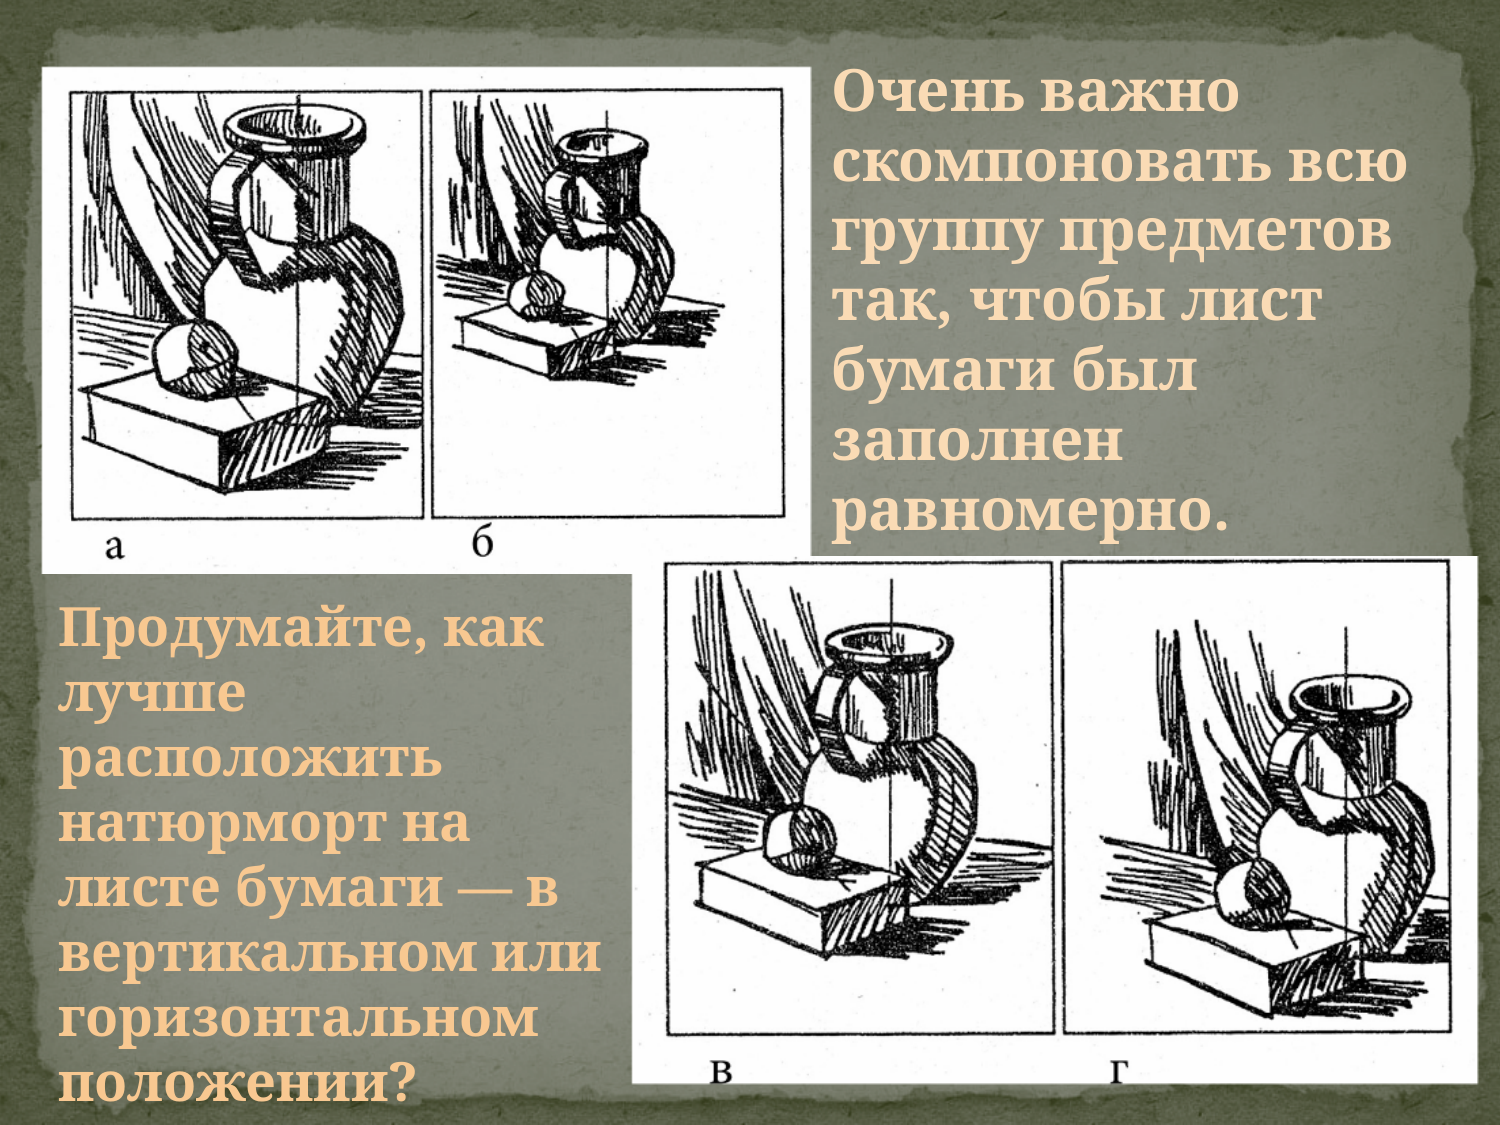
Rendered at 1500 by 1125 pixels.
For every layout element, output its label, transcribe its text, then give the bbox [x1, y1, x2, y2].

text_box Продумайте, как лучше расположить натюрморт на листе бумаги — в вертикальном или горизонтальном положении? [43, 584, 658, 1125]
picture [41, 66, 1479, 1086]
text_box Очень важно скомпоновать всю группу предметов так, чтобы лист бумаги был заполнен равномерно. [816, 45, 1497, 595]
